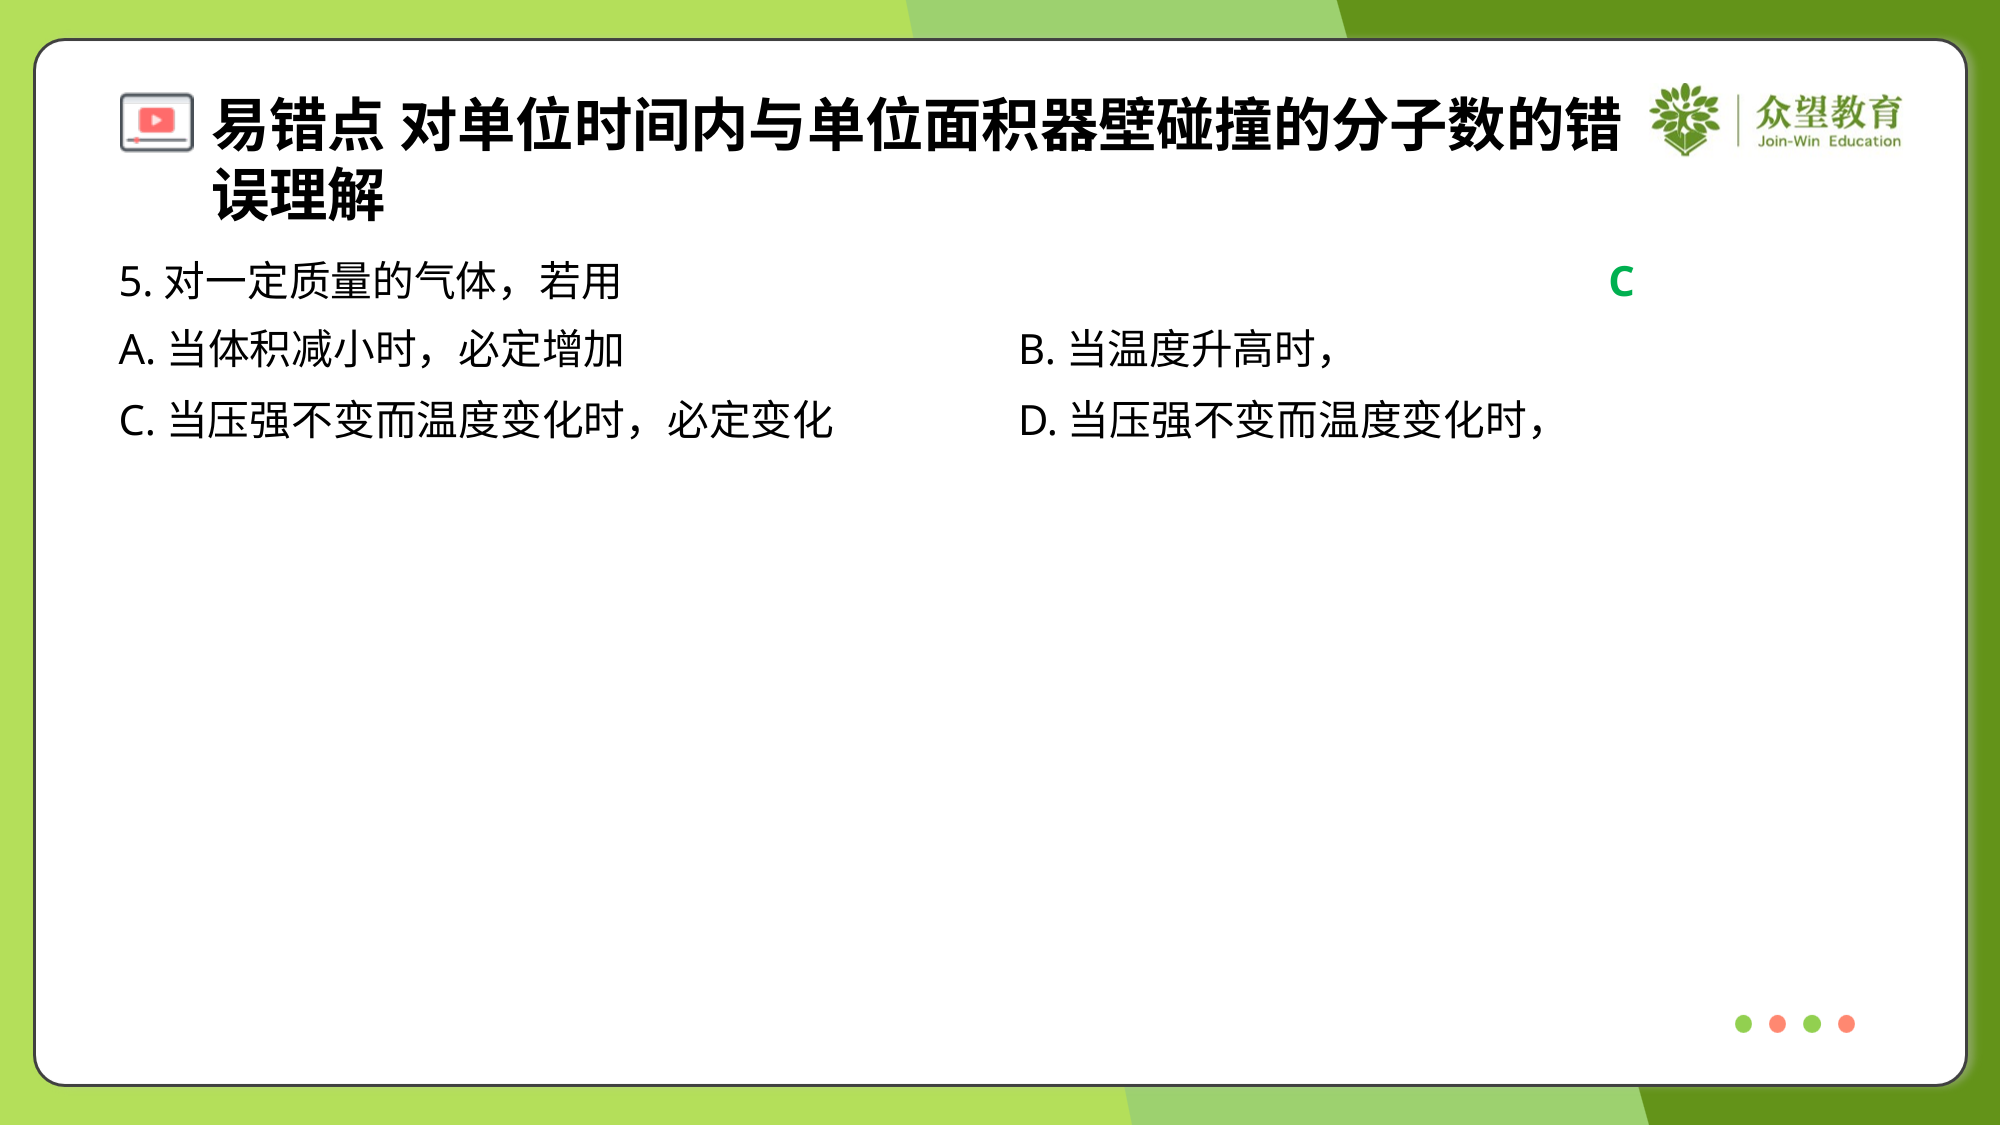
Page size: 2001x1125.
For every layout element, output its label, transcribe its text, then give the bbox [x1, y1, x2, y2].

picture [0, 0, 2000, 1125]
text_box C [1592, 229, 1651, 297]
